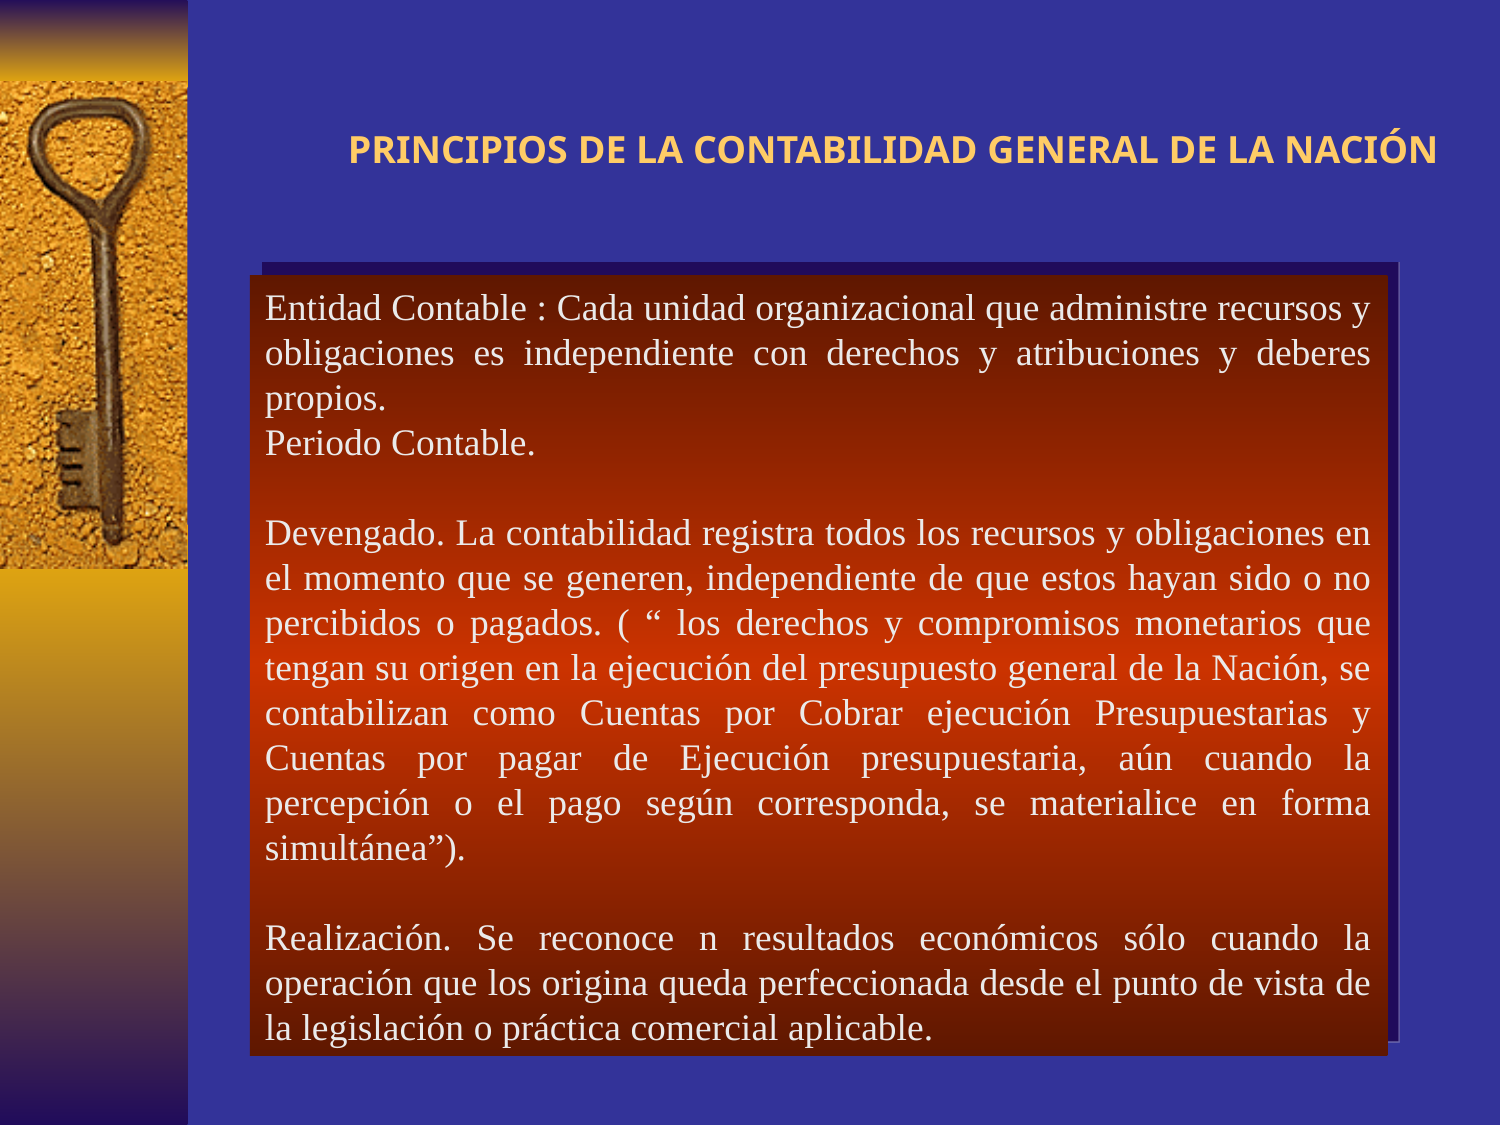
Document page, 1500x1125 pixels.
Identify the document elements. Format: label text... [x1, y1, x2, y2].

title PRINCIPIOS DE LA CONTABILIDAD GENERAL DE LA NACIÓN [311, 49, 1476, 249]
picture [0, 81, 188, 569]
list Entidad Contable : Cada unidad organizacional que administre recursos y obligaciones es independiente con derechos y atribuciones y deberes propios. Periodo Contable. Devengado. La contabilidad registra todos los recursos y obligaciones en el momento que se generen, independiente de que estos hayan sido o no percibidos o pagados. ( “ los derechos y compromisos monetarios que tengan su origen en la ejecución del presupuesto general de la Nación, se contabilizan como Cuentas por Cobrar ejecución Presupuestarias y Cuentas por pagar de Ejecución presupuestaria, aún cuando la percepción o el pago según corresponda, se materialice en forma simultánea”). Realización. Se reconoce n resultados económicos sólo cuando la operación que los origina queda perfeccionada desde el punto de vista de la legislación o práctica comercial aplicable. [249, 274, 1388, 1056]
